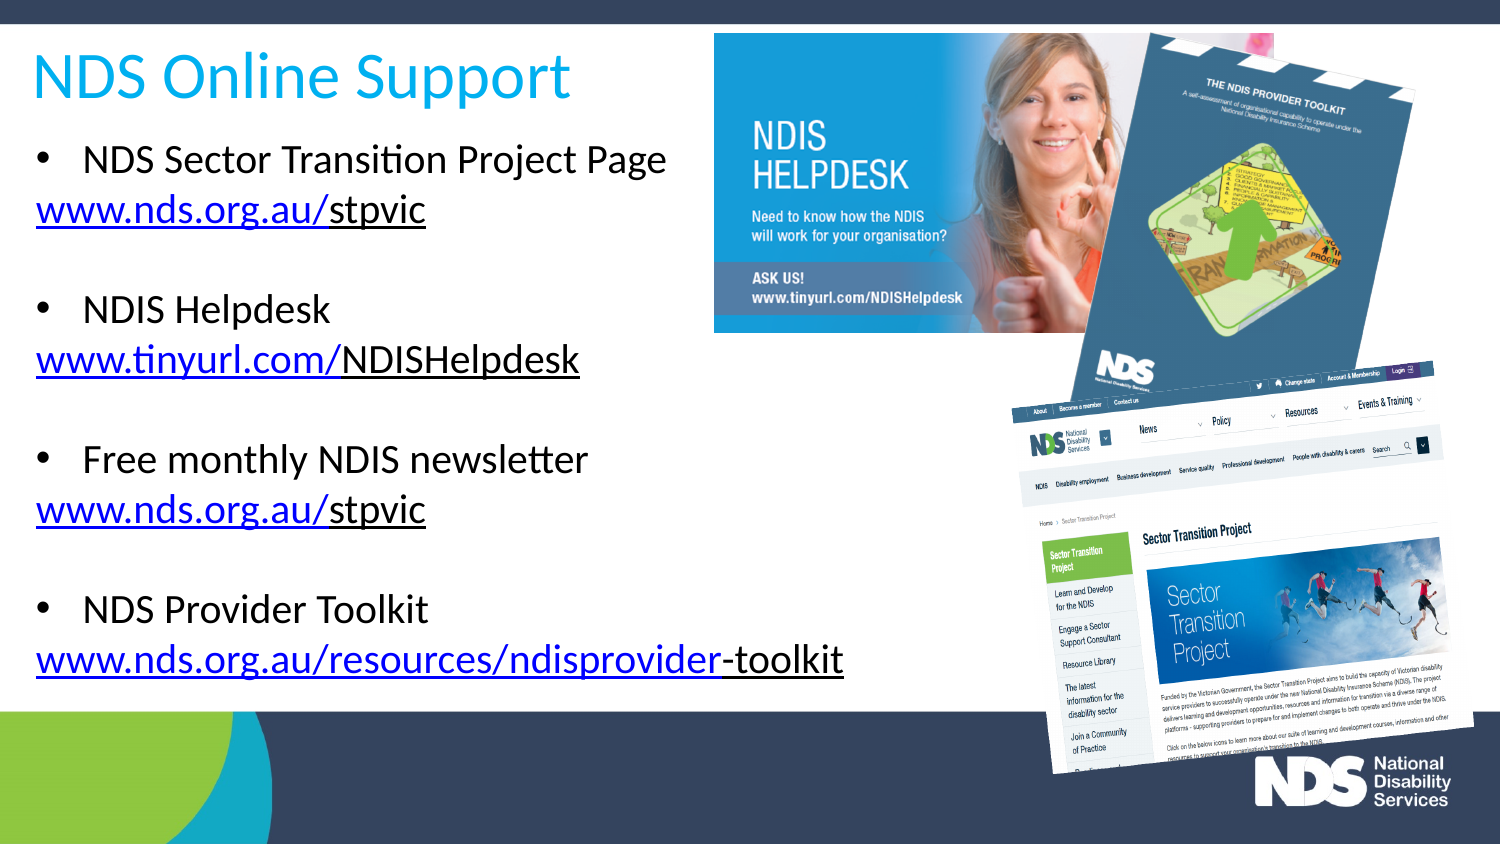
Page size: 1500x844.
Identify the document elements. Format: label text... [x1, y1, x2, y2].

text_box NDS Sector Transition Project Page www.nds.org.au/stpvic NDIS Helpdesk www.tinyurl.com/NDISHelpdesk Free monthly NDIS newsletter www.nds.org.au/stpvic NDS Provider Toolkit www.nds.org.au/resources/ndisprovider-toolkit [21, 24, 883, 690]
title NDS Online Support [17, 1, 1368, 143]
picture [0, 0, 1500, 844]
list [714, 33, 1274, 334]
